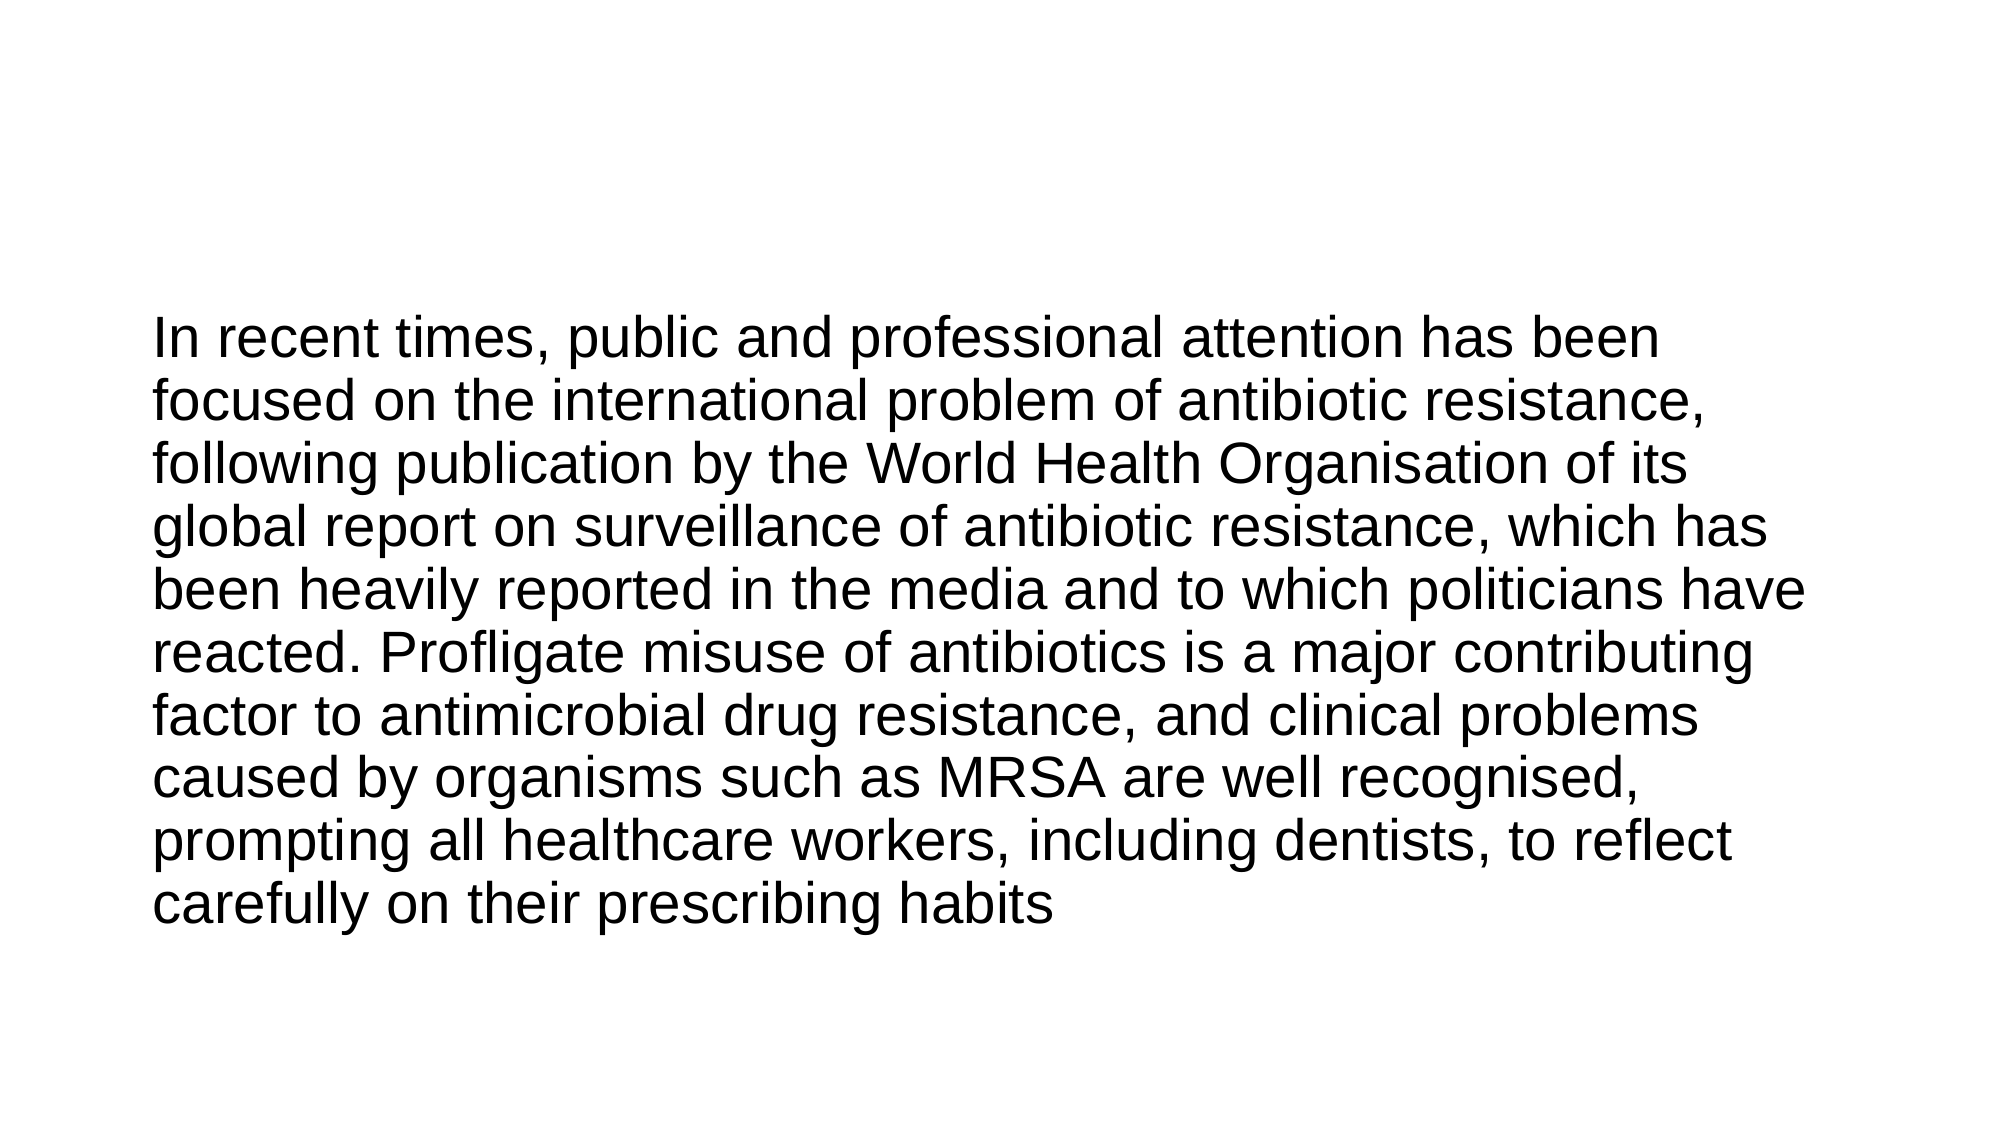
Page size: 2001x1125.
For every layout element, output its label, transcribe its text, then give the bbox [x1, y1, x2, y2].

list In recent times, public and professional attention has been focused on the international problem of antibiotic resistance, following publication by the World Health Organisation of its global report on surveillance of antibiotic resistance, which has been heavily reported in the media and to which politicians have reacted. Profligate misuse of antibiotics is a major contributing factor to antimicrobial drug resistance, and clinical problems caused by organisms such as MRSA are well recognised, prompting all healthcare workers, including dentists, to reflect carefully on their prescribing habits [137, 299, 1863, 1014]
